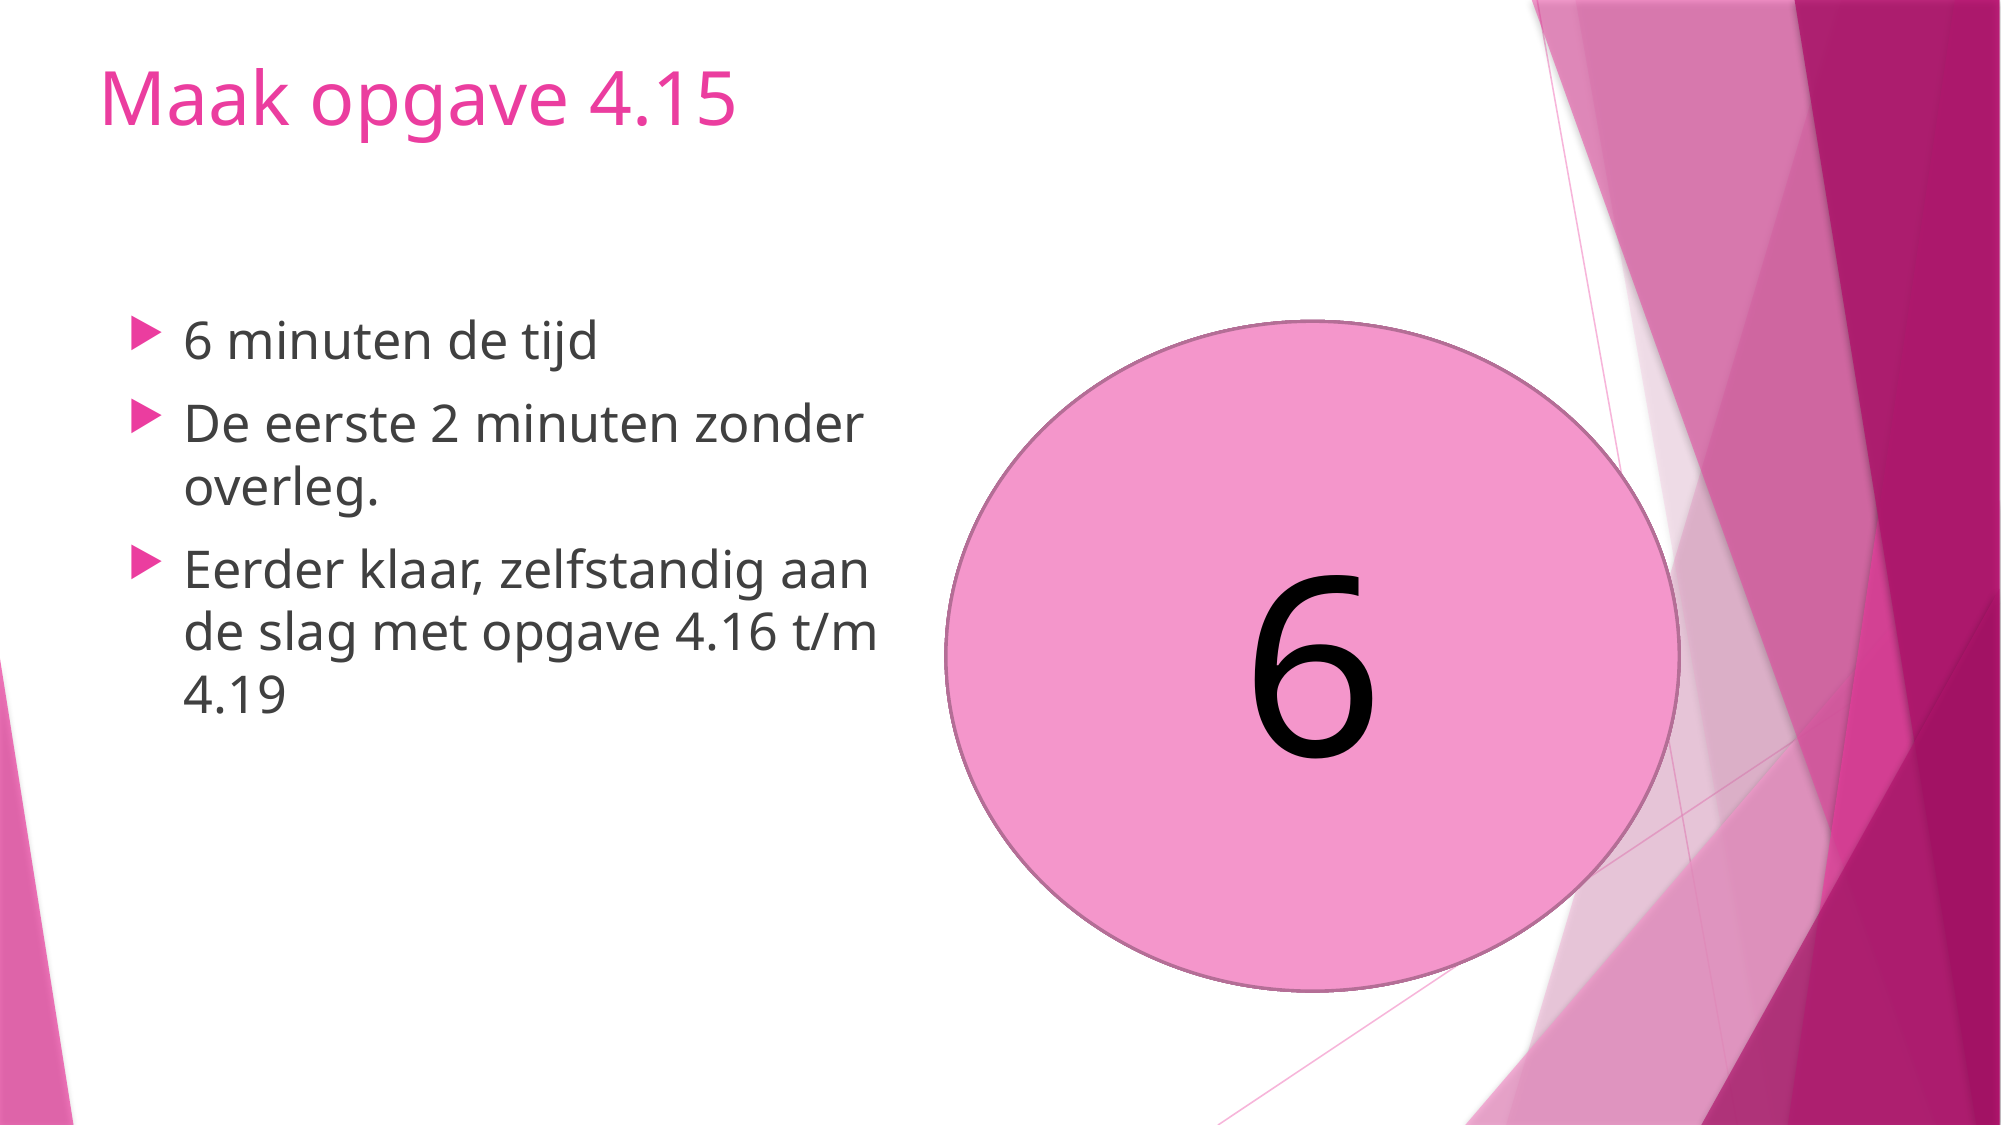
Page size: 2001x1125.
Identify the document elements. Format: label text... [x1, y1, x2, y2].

text_box 6 [944, 319, 1681, 993]
list 6 minuten de tijd De eerste 2 minuten zonder overleg. Eerder klaar, zelfstandig aan de slag met opgave 4.16 t/m 4.19 [112, 299, 896, 992]
title Maak opgave 4.15 [83, 42, 1494, 260]
